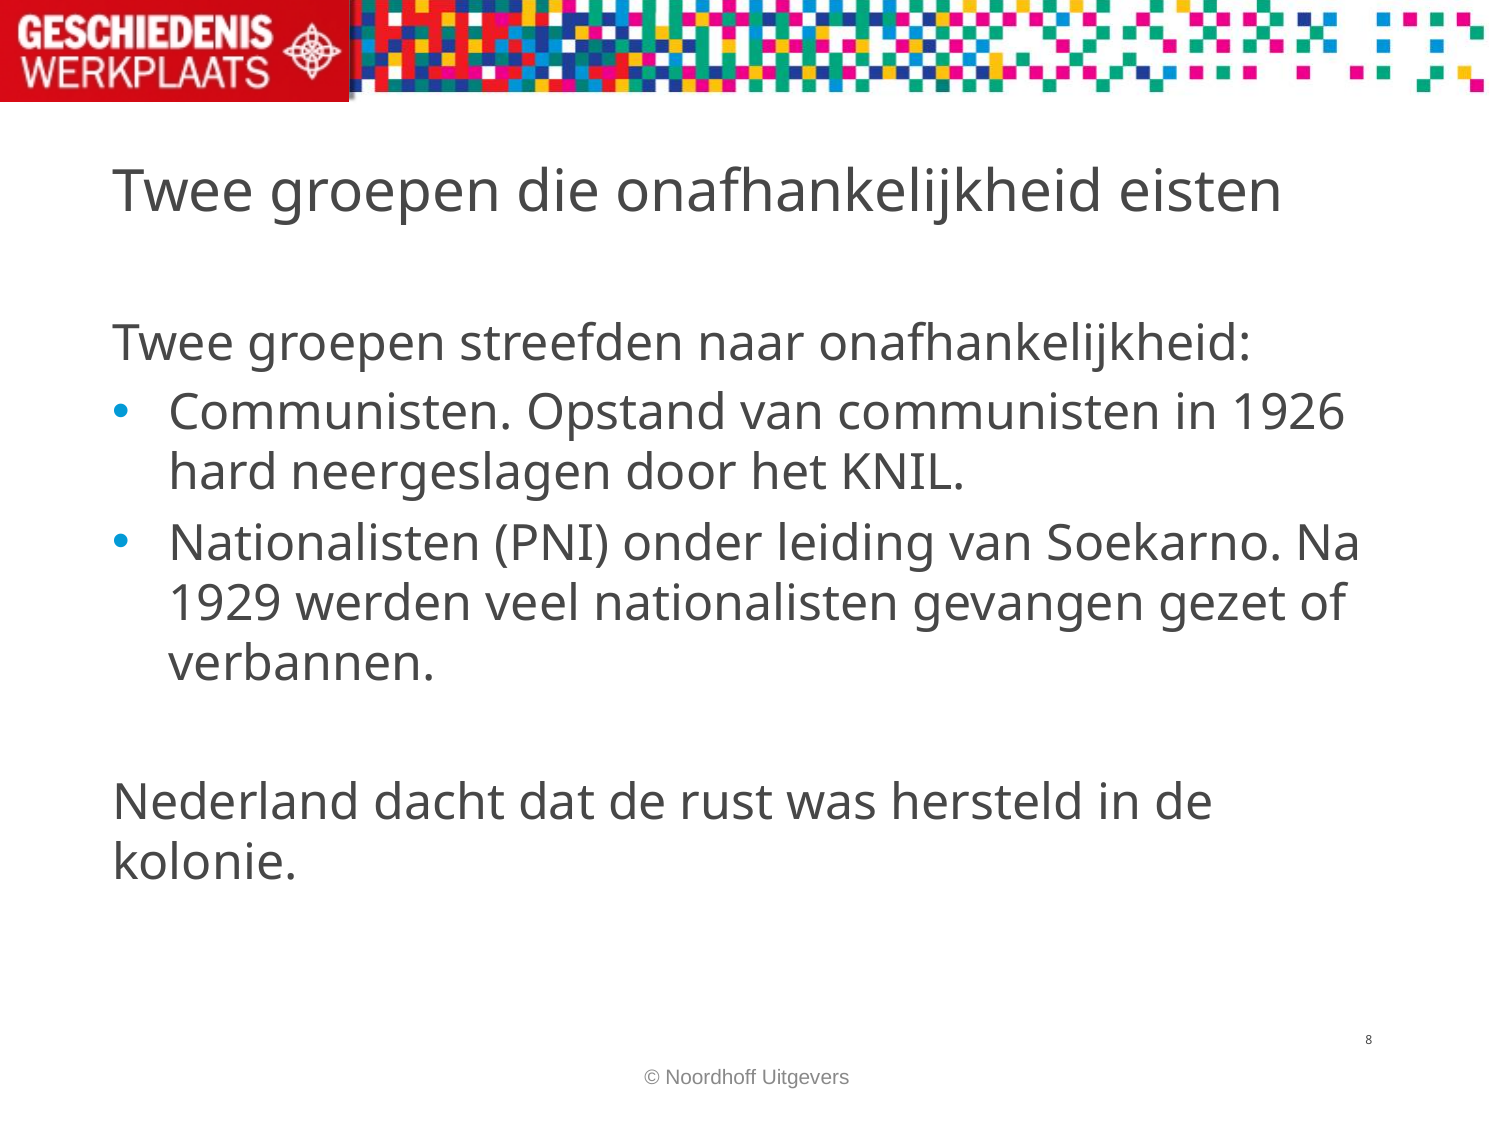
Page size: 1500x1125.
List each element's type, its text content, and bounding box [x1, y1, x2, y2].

text_box © Noordhoff Uitgevers [512, 1045, 988, 1106]
list Twee groepen streefden naar onafhankelijkheid: Communisten. Opstand van communisten in 1926 hard neergeslagen door het KNIL. Nationalisten (PNI) onder leiding van Soekarno. Na 1929 werden veel nationalisten gevangen gezet of verbannen. Nederland dacht dat de rust was hersteld in de kolonie. [112, 302, 1409, 1024]
title Twee groepen die onafhankelijkheid eisten [112, 145, 1401, 256]
slide_number 8 [1325, 1025, 1388, 1063]
picture [0, 0, 1500, 1125]
